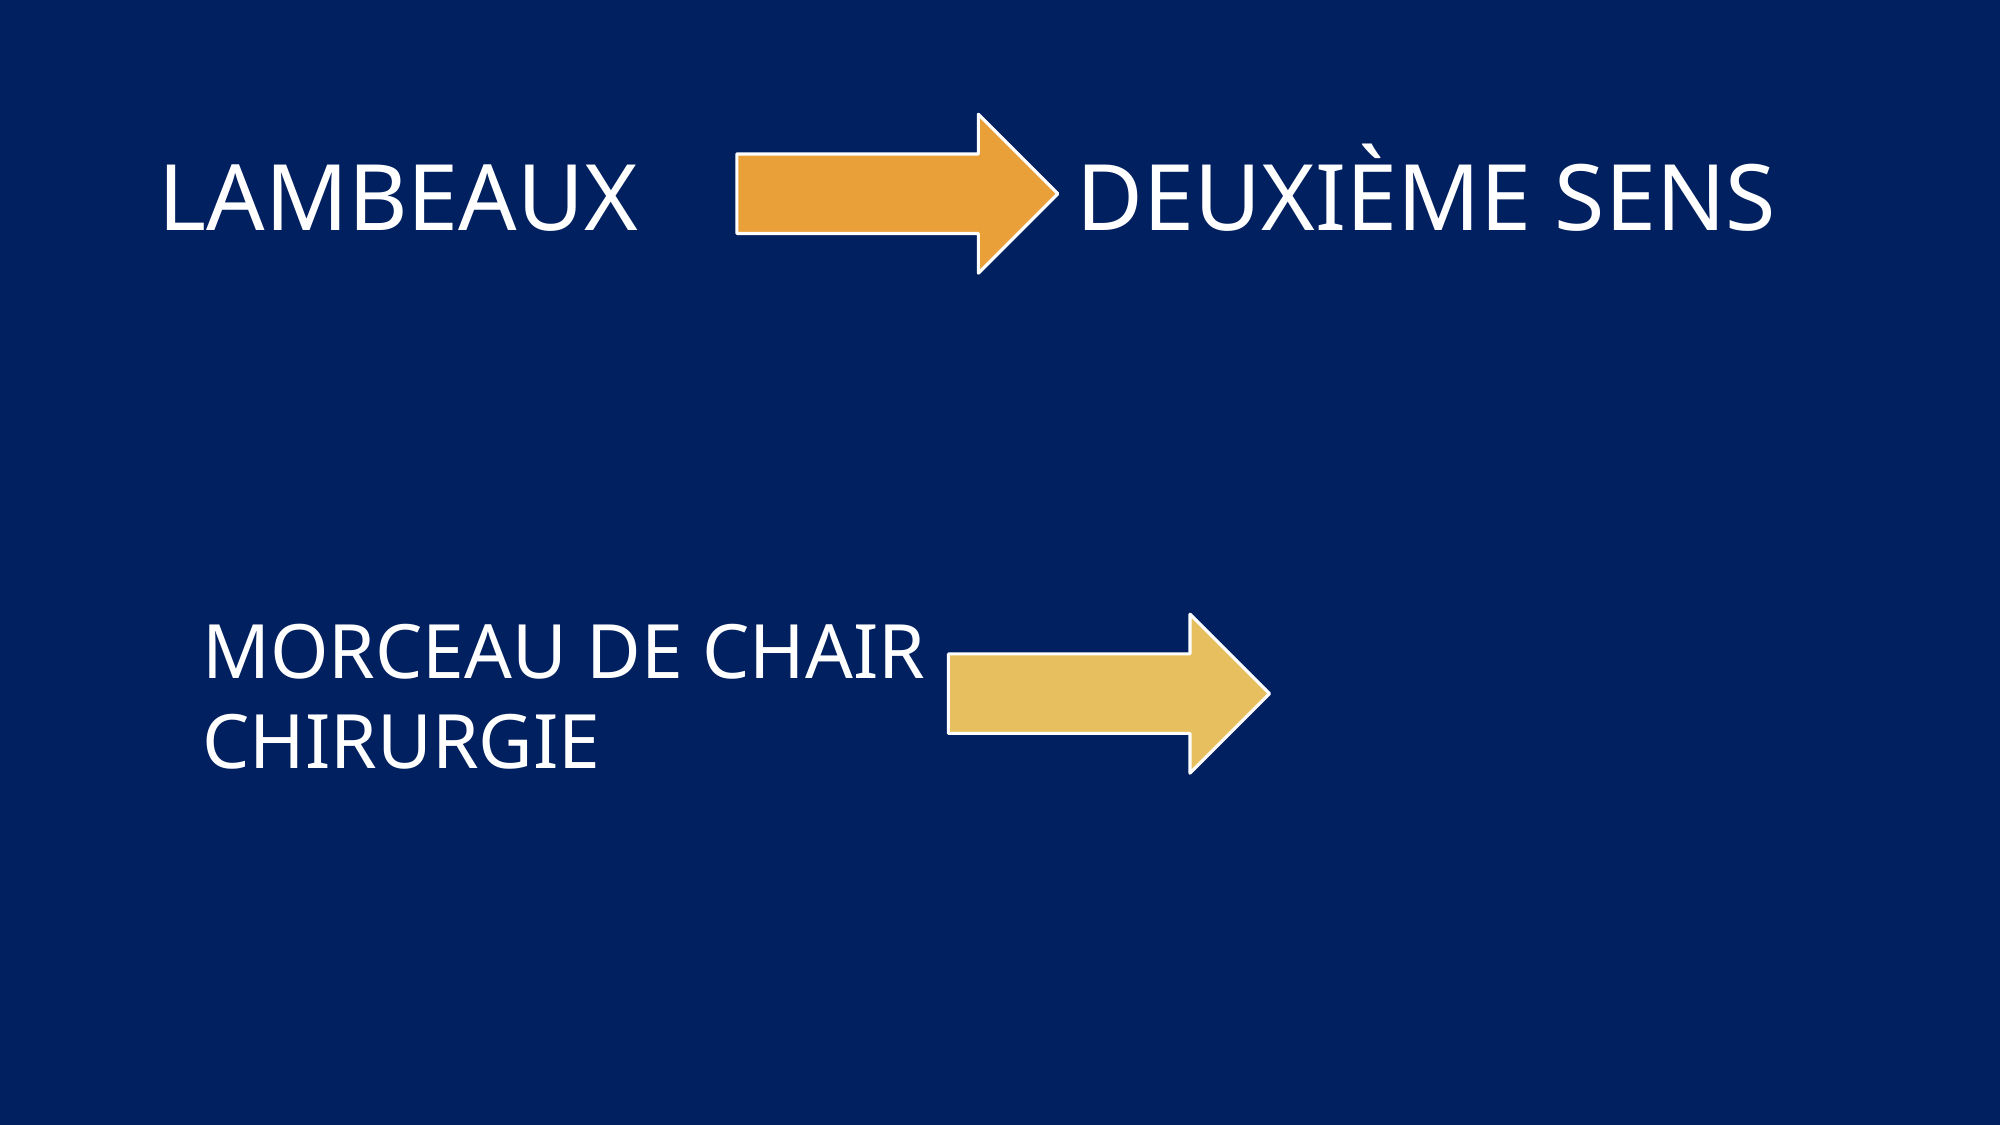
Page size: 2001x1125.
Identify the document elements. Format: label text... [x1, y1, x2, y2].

list Morceau de chair chirurgie [187, 437, 1813, 950]
text_box [946, 612, 1271, 775]
text_box [735, 112, 1059, 275]
title Lambeaux Deuxième sens [143, 37, 1856, 350]
